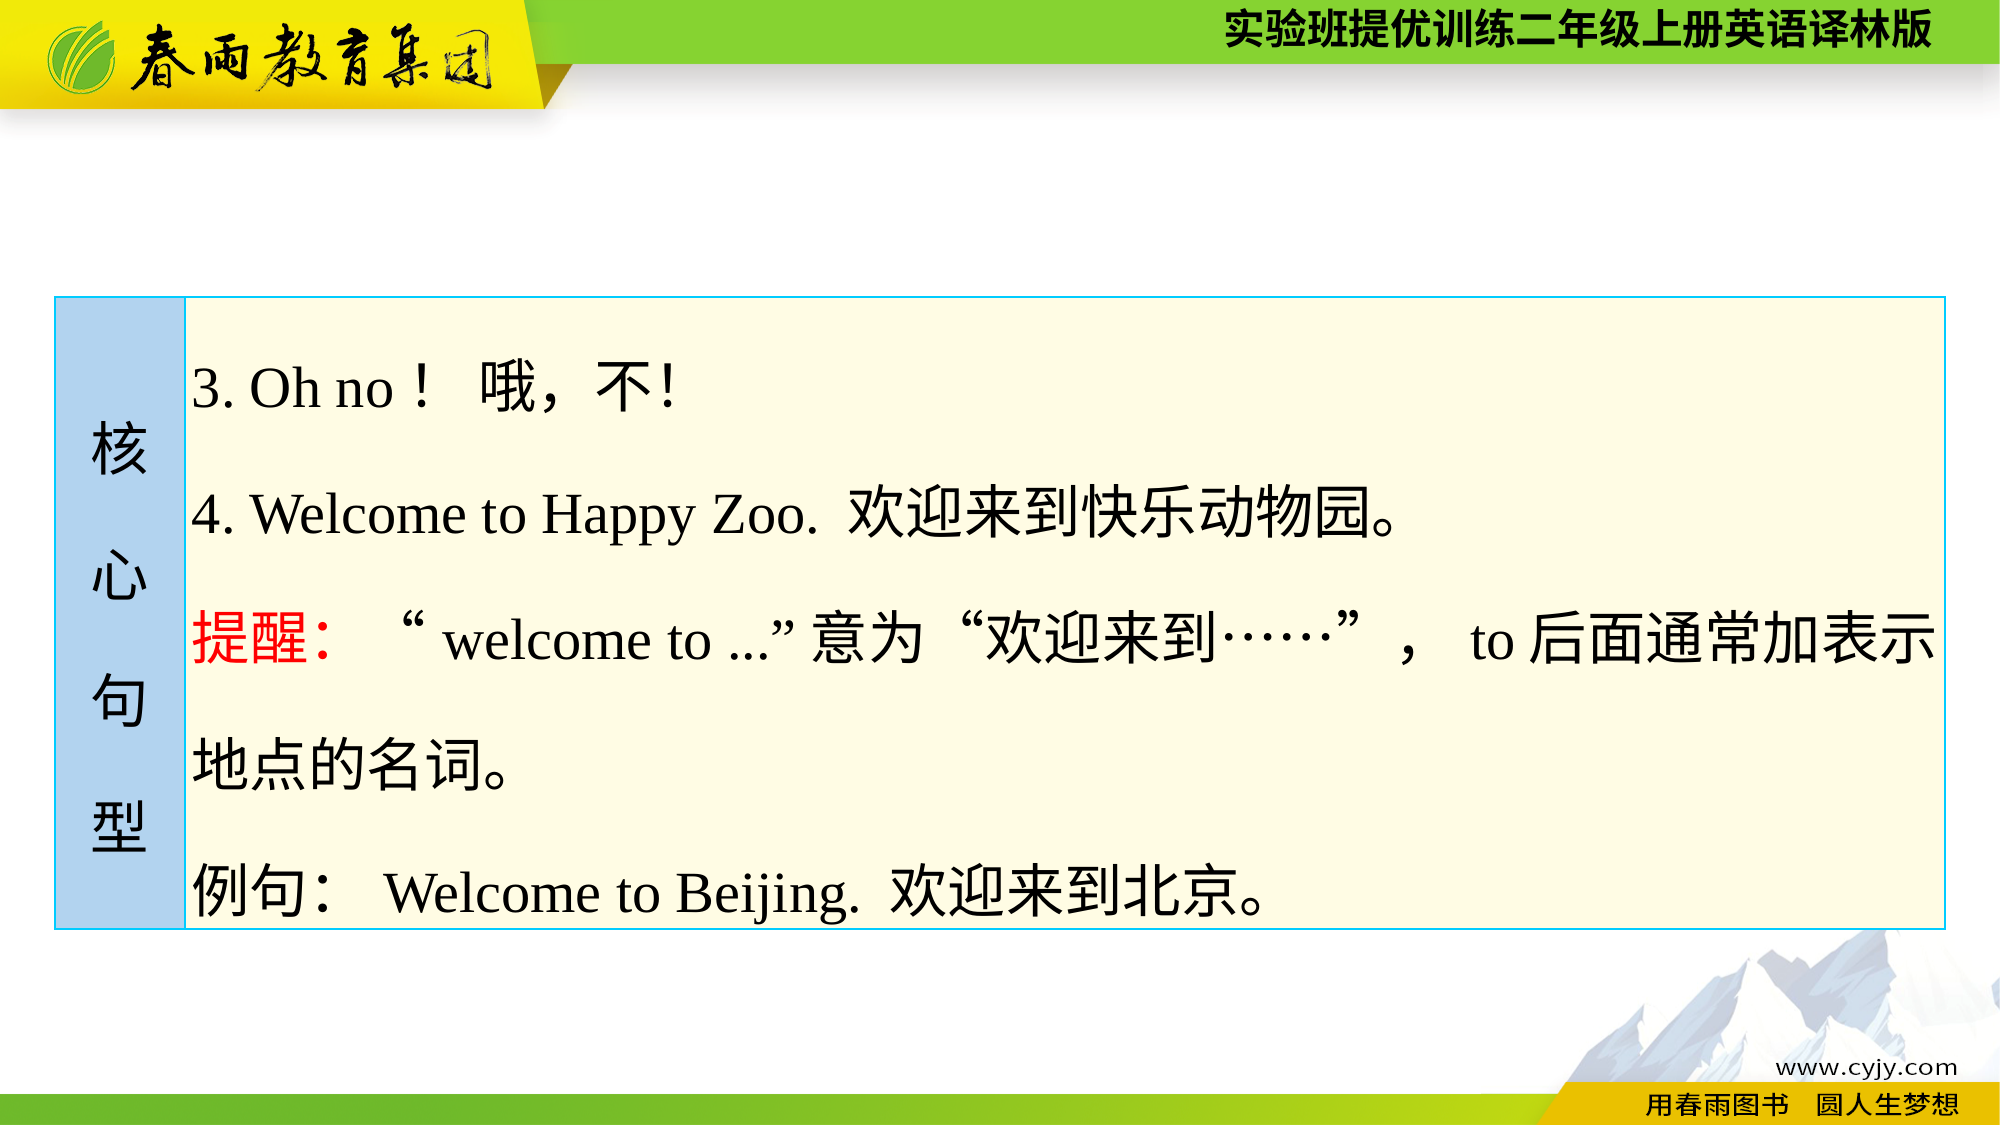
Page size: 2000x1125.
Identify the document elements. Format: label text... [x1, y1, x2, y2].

table_header 3. Oh no！ 哦，不！ 4. Welcome to Happy Zoo. 欢迎来到快乐动物园。 提醒：“welcome to ...”意为“欢迎来到……”，to后面通常加表示地点的名词。 例句：Welcome to Beijing. 欢迎来到北京。 [186, 298, 1944, 928]
picture [0, 0, 2000, 1125]
table_header 核 心 句 型 [56, 298, 184, 928]
